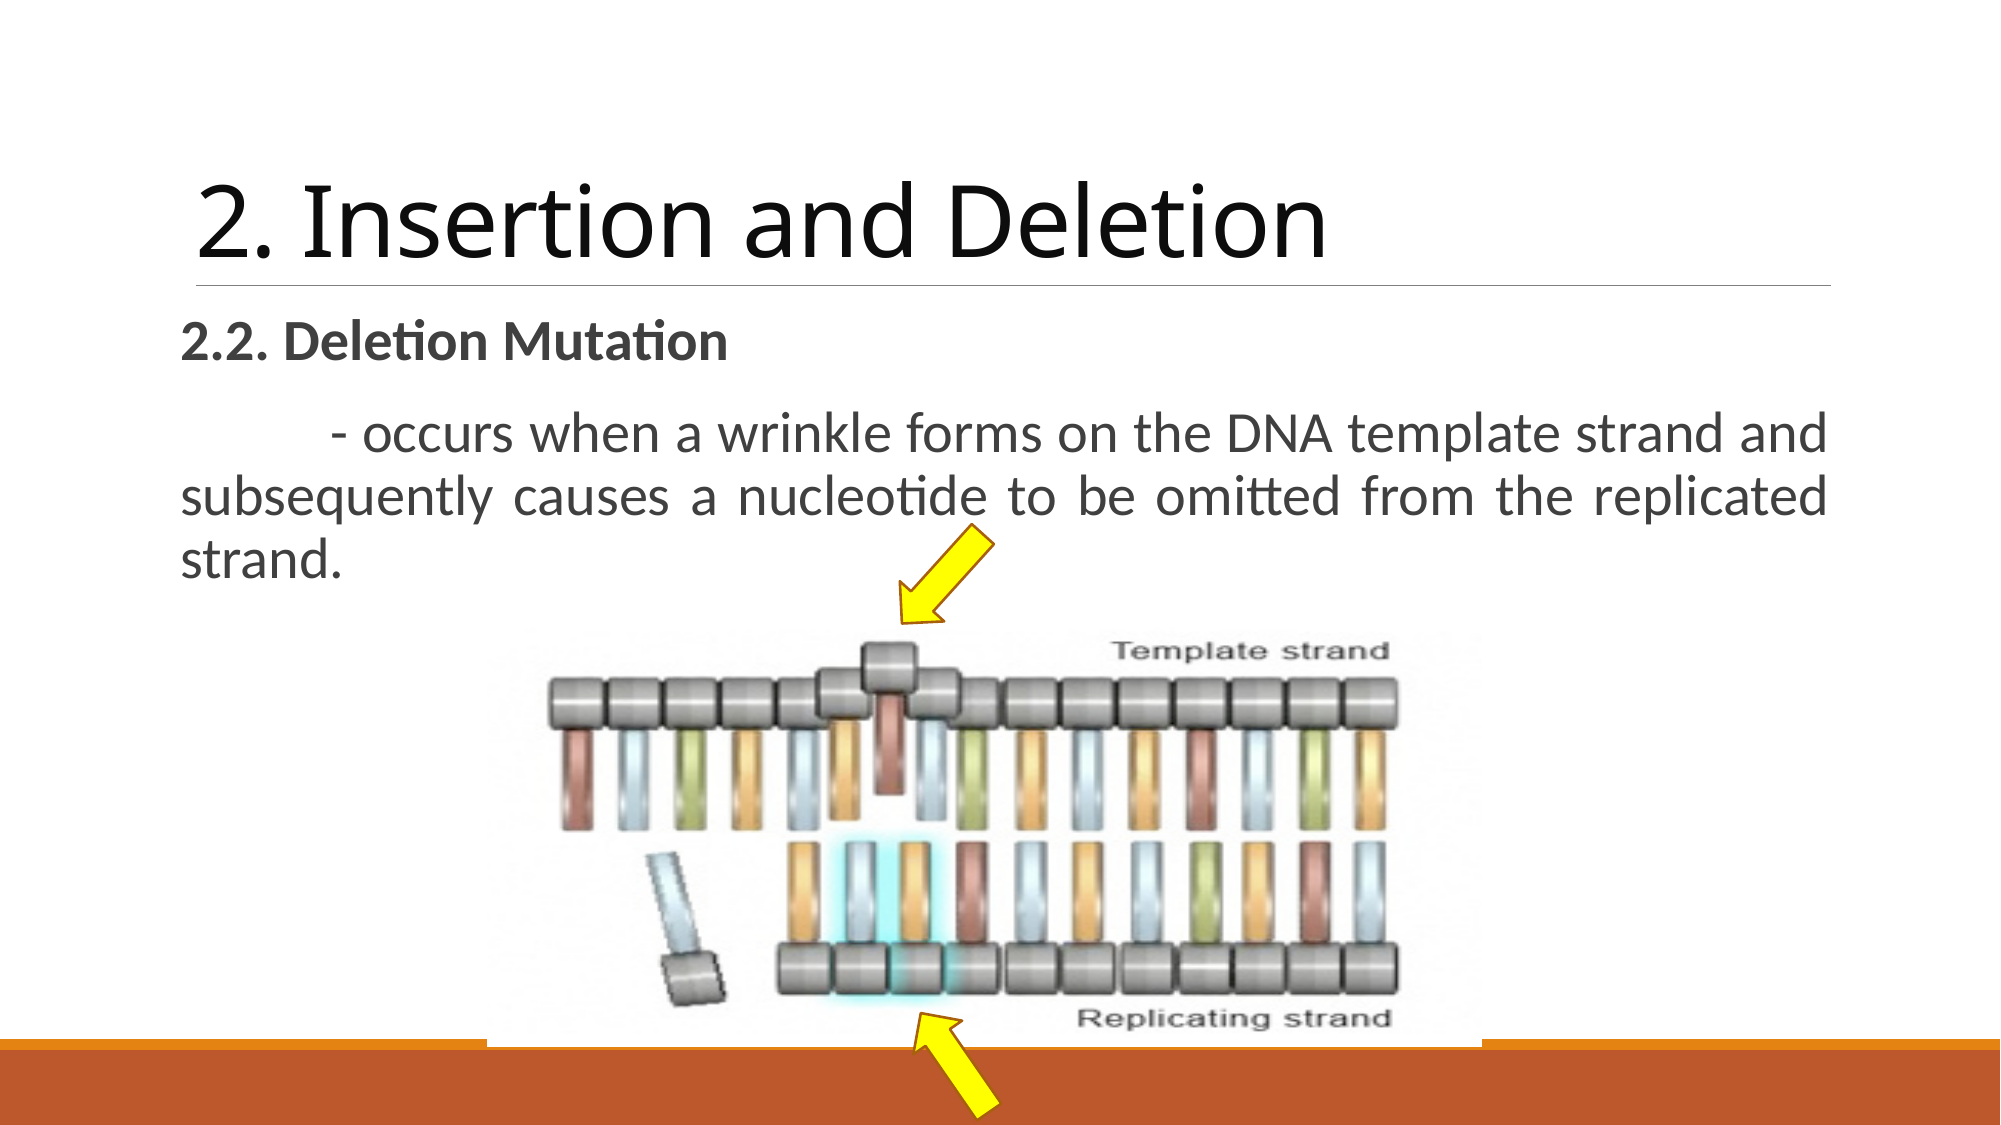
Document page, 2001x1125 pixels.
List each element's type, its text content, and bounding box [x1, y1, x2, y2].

title 2. Insertion and Deletion [180, 47, 1830, 285]
text_box [930, 1055, 1003, 1122]
text_box [898, 523, 995, 613]
list 2.2. Deletion Mutation - occurs when a wrinkle forms on the DNA template strand and subsequently causes a nucleotide to be omitted from the replicated strand. [180, 302, 1830, 963]
picture [487, 616, 1483, 1048]
